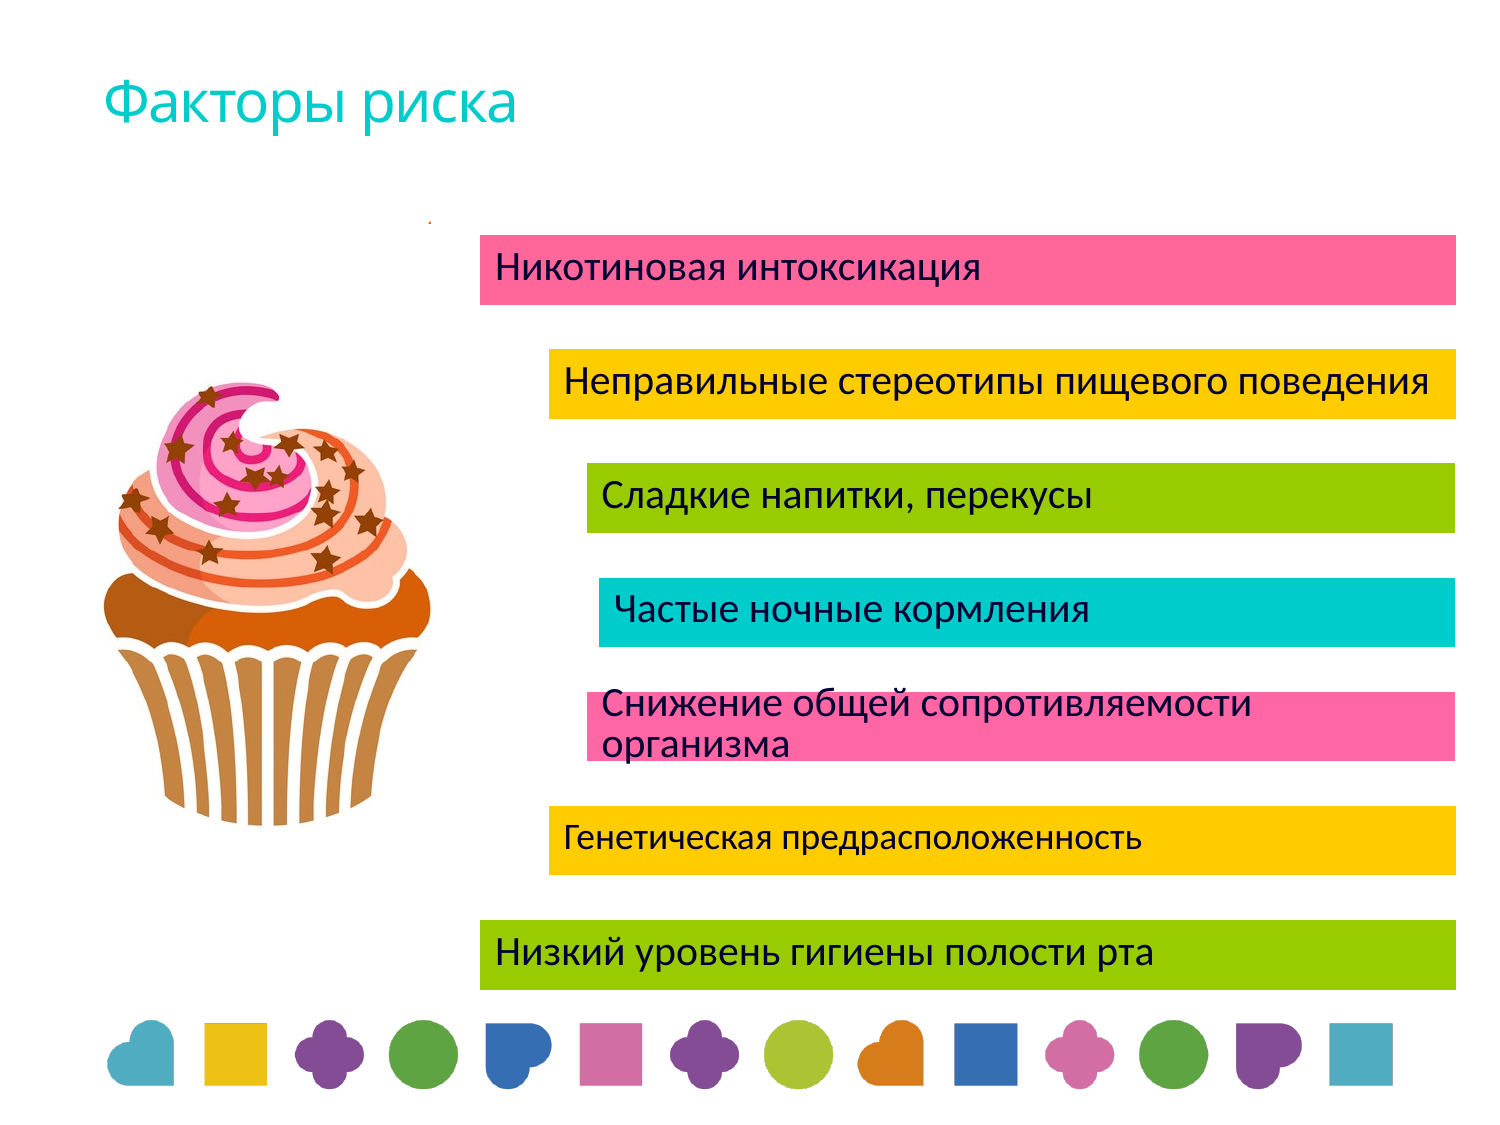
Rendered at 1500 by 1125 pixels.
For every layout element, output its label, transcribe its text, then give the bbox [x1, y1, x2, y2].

picture [27, 364, 485, 848]
title Факторы риска [103, 59, 1397, 215]
picture [99, 1011, 1400, 1112]
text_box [407, 160, 1459, 998]
